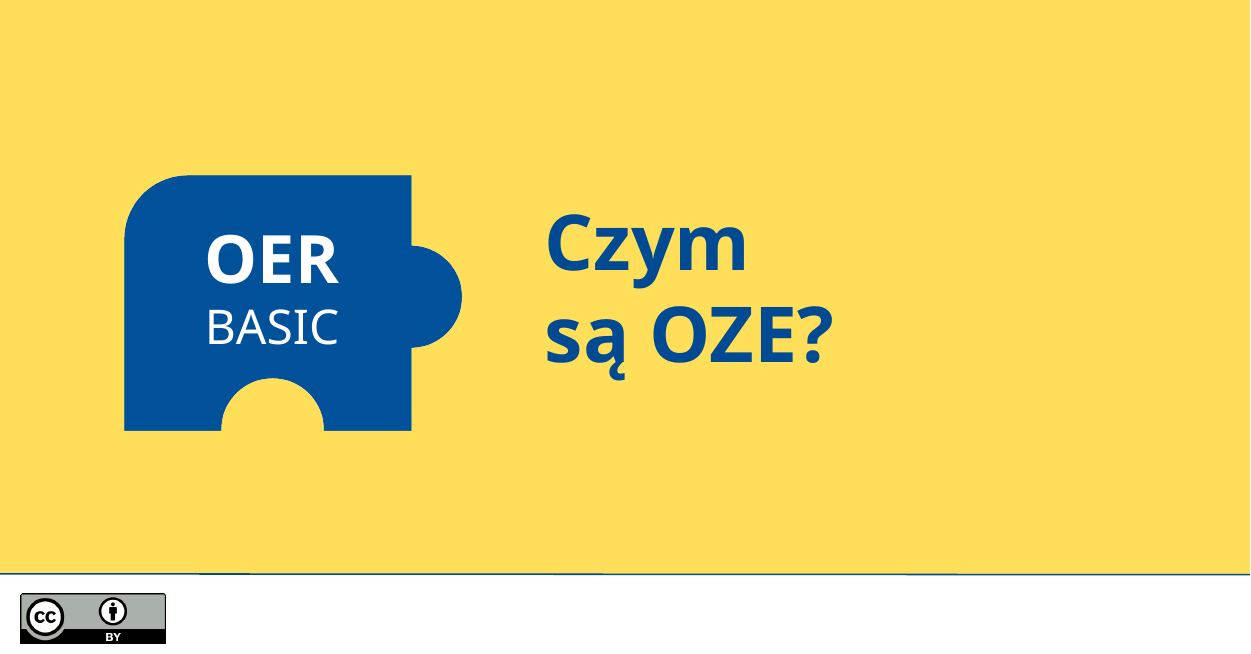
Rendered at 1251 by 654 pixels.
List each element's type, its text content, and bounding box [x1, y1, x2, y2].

picture [20, 592, 166, 645]
text_box [0, 582, 1250, 654]
text_box Czym są OZE? [532, 180, 928, 391]
picture [124, 174, 462, 432]
text_box OER BASIC [466, 202, 706, 370]
